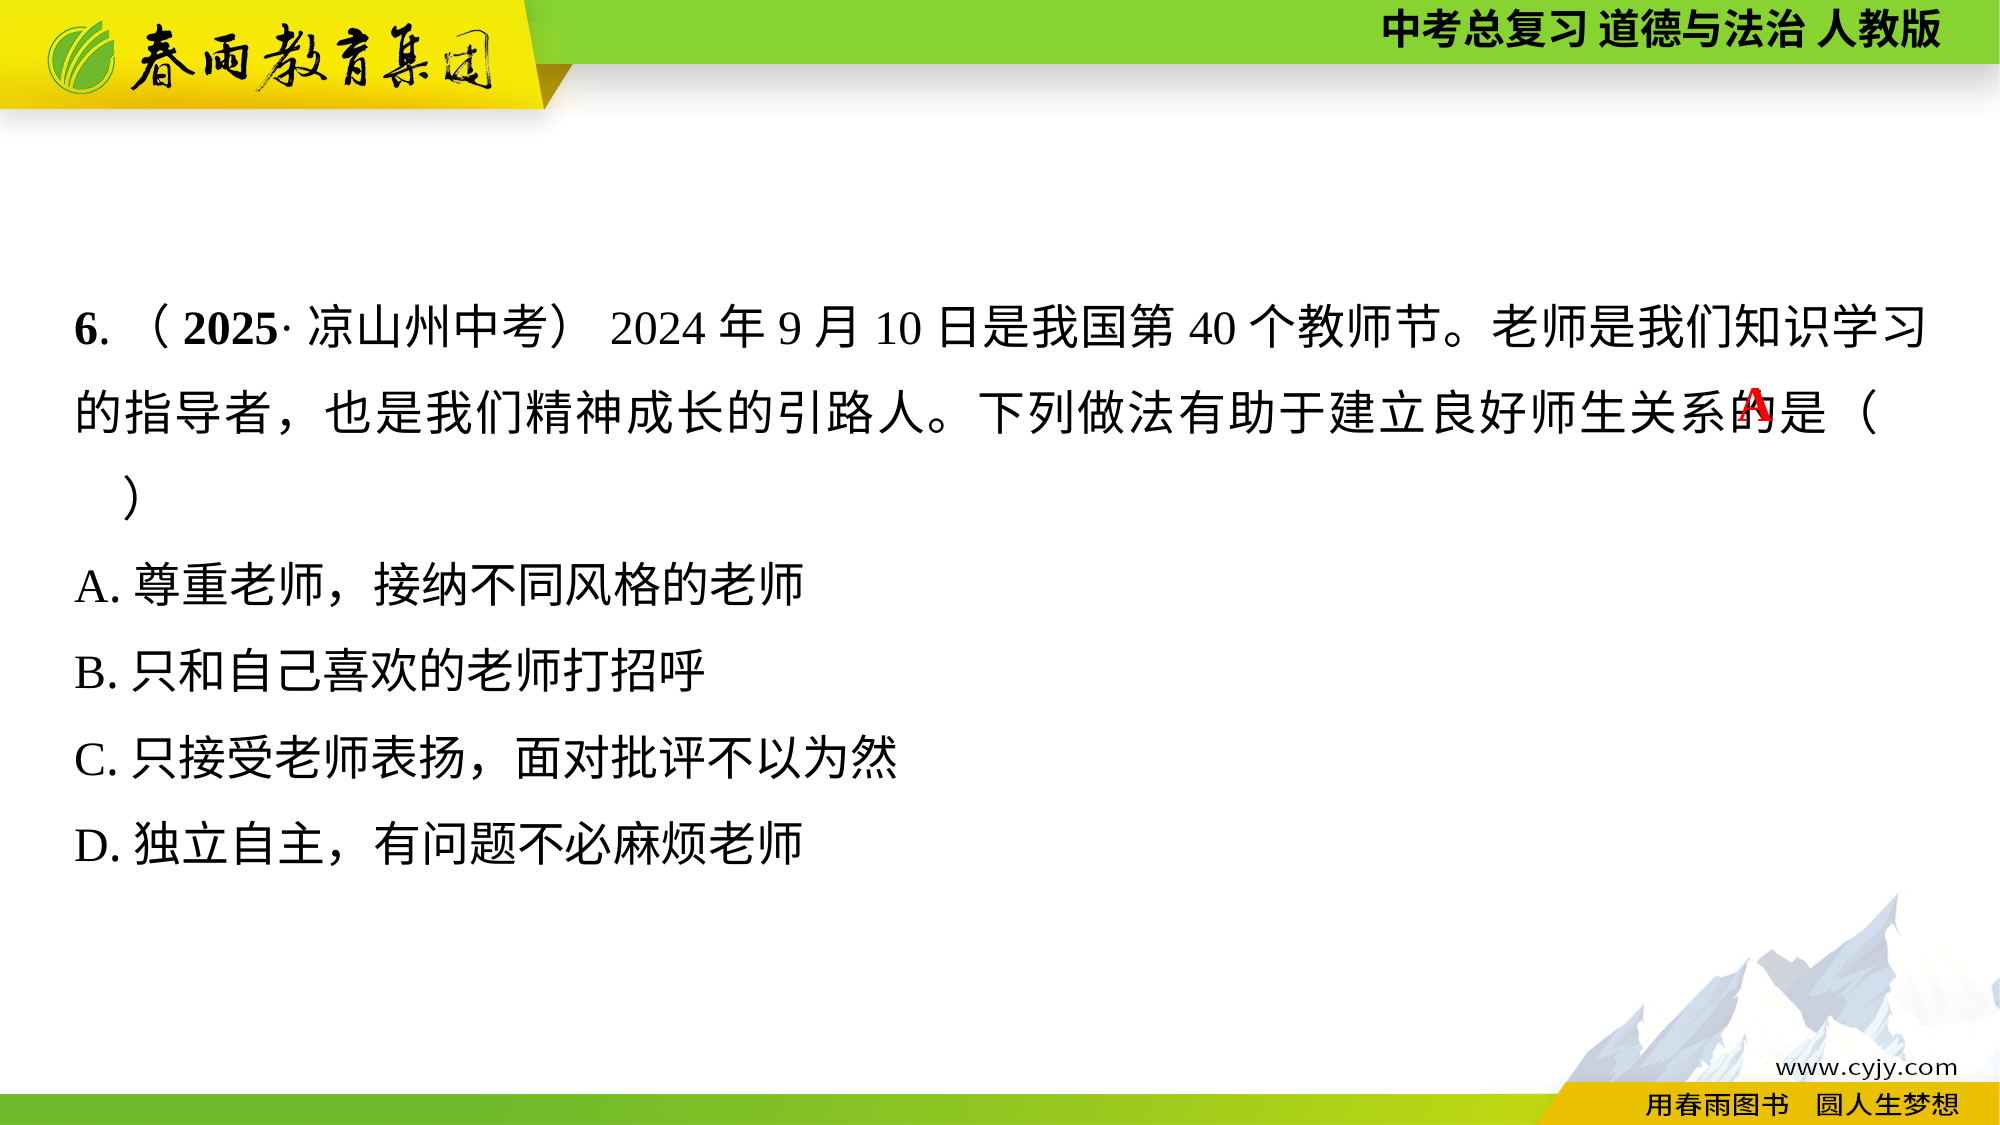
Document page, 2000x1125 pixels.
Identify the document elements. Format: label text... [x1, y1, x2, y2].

list 6.（2025·凉山州中考）2024年9月10日是我国第40个教师节。老师是我们知识学习的指导者，也是我们精神成长的引路人。下列做法有助于建立良好师生关系的是（ ） A.尊重老师，接纳不同风格的老师 B.只和自己喜欢的老师打招呼 C.只接受老师表扬，面对批评不以为然 D.独立自主，有问题不必麻烦老师 [59, 260, 1944, 787]
text_box A [1722, 364, 1789, 440]
picture [0, 0, 2000, 1125]
